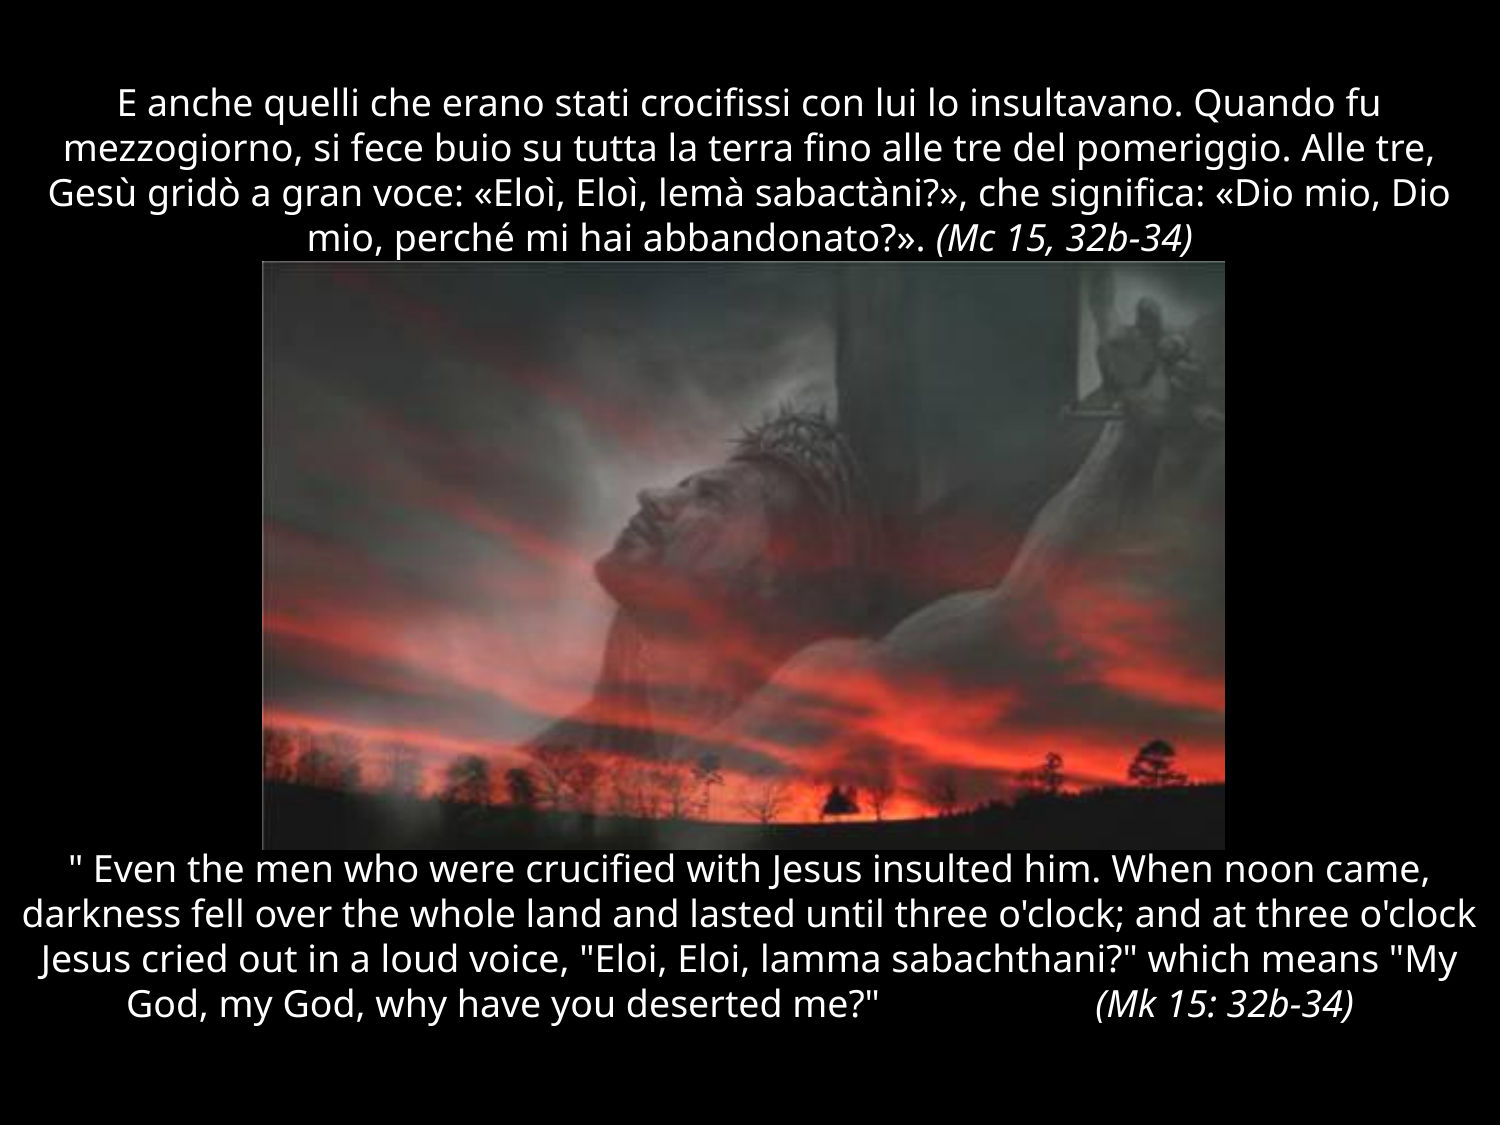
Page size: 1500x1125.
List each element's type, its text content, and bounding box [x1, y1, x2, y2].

text_box " Even the men who were crucified with Jesus insulted him. When noon came, darkness fell over the whole land and lasted until three o'clock; and at three o'clock Jesus cried out in a loud voice, "Eloi, Eloi, lamma sabachthani?" which means "My God, my God, why have you deserted me?" (Mk 15: 32b-34) [0, 837, 1500, 1033]
title E anche quelli che erano stati crocifissi con lui lo insultavano. Quando fu mezzogiorno, si fece buio su tutta la terra fino alle tre del pomeriggio. Alle tre, Gesù gridò a gran voce: «Eloì, Eloì, lemà sabactàni?», che significa: «Dio mio, Dio mio, perché mi hai abbandonato?». (Mc 15, 32b-34) [0, 75, 1500, 263]
picture [262, 261, 1225, 850]
